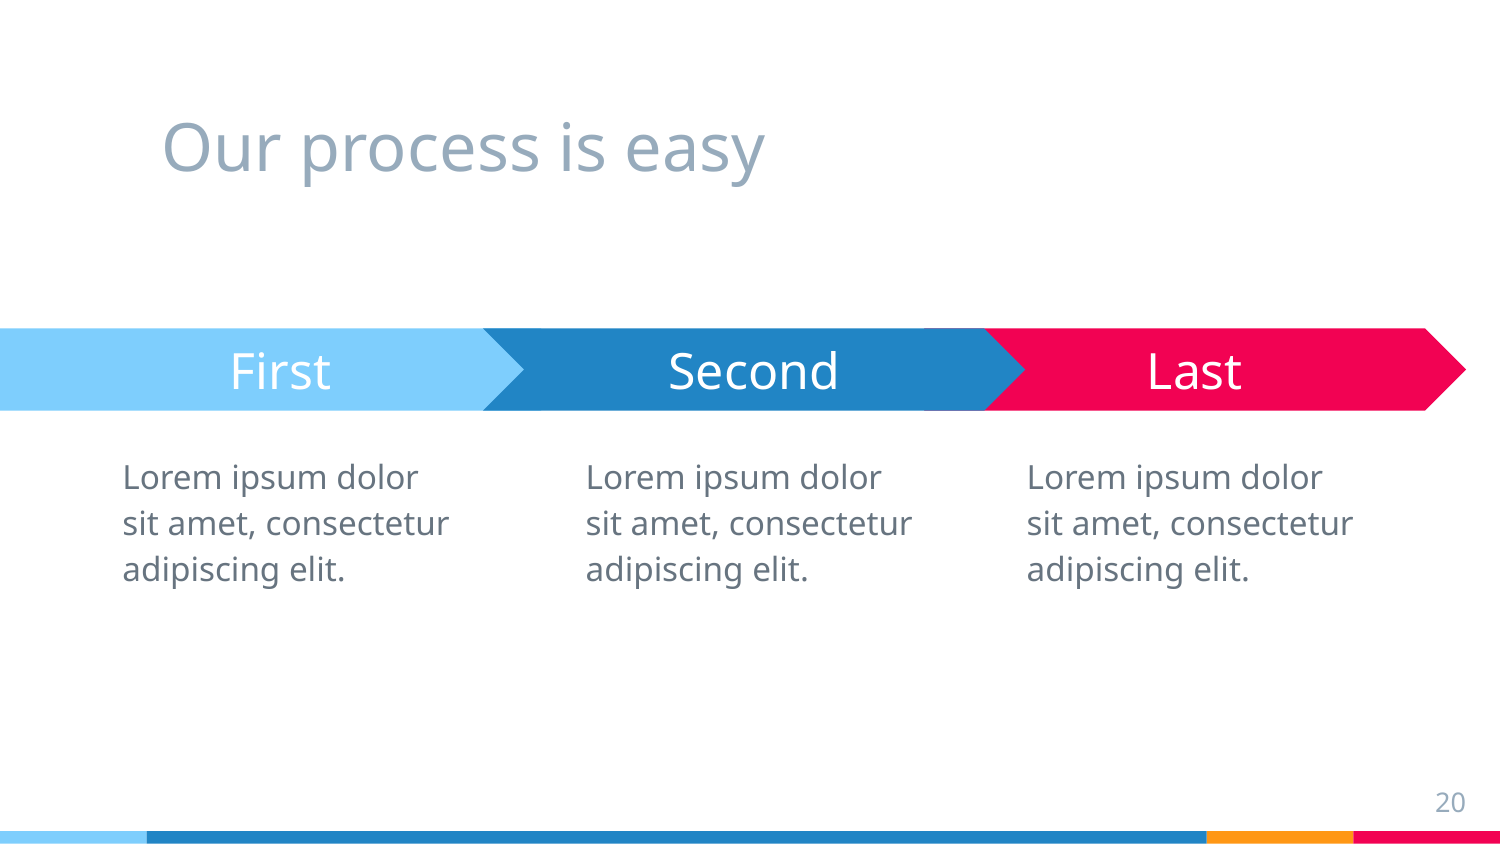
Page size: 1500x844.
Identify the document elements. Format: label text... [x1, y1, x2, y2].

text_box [1026, 328, 1467, 758]
title Our process is easy [146, 58, 1207, 200]
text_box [0, 328, 480, 758]
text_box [482, 328, 1026, 758]
slide_number 20 [1391, 770, 1482, 822]
